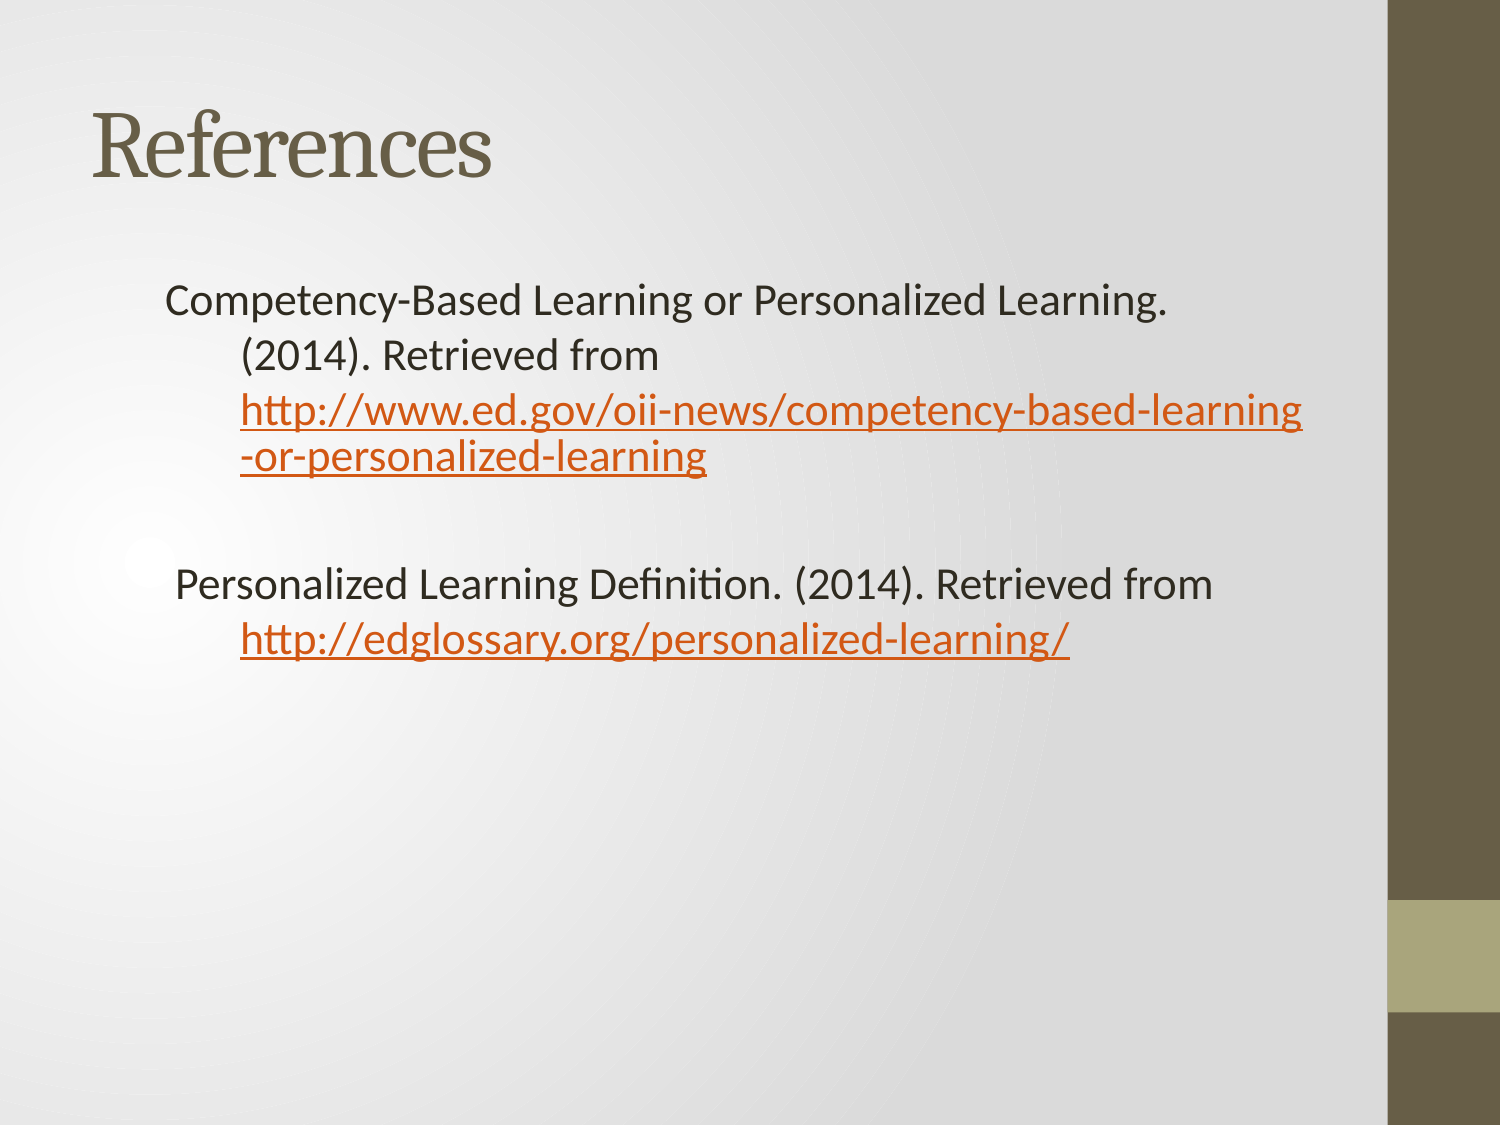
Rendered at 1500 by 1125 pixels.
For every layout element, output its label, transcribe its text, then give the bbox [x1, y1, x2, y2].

title References [75, 45, 1325, 233]
list Competency-Based Learning or Personalized Learning. (2014). Retrieved from http://www.ed.gov/oii-news/competency-based-learning-or-personalized-learning Personalized Learning Definition. (2014). Retrieved from http://edglossary.org/personalized-learning/ [75, 262, 1325, 1050]
